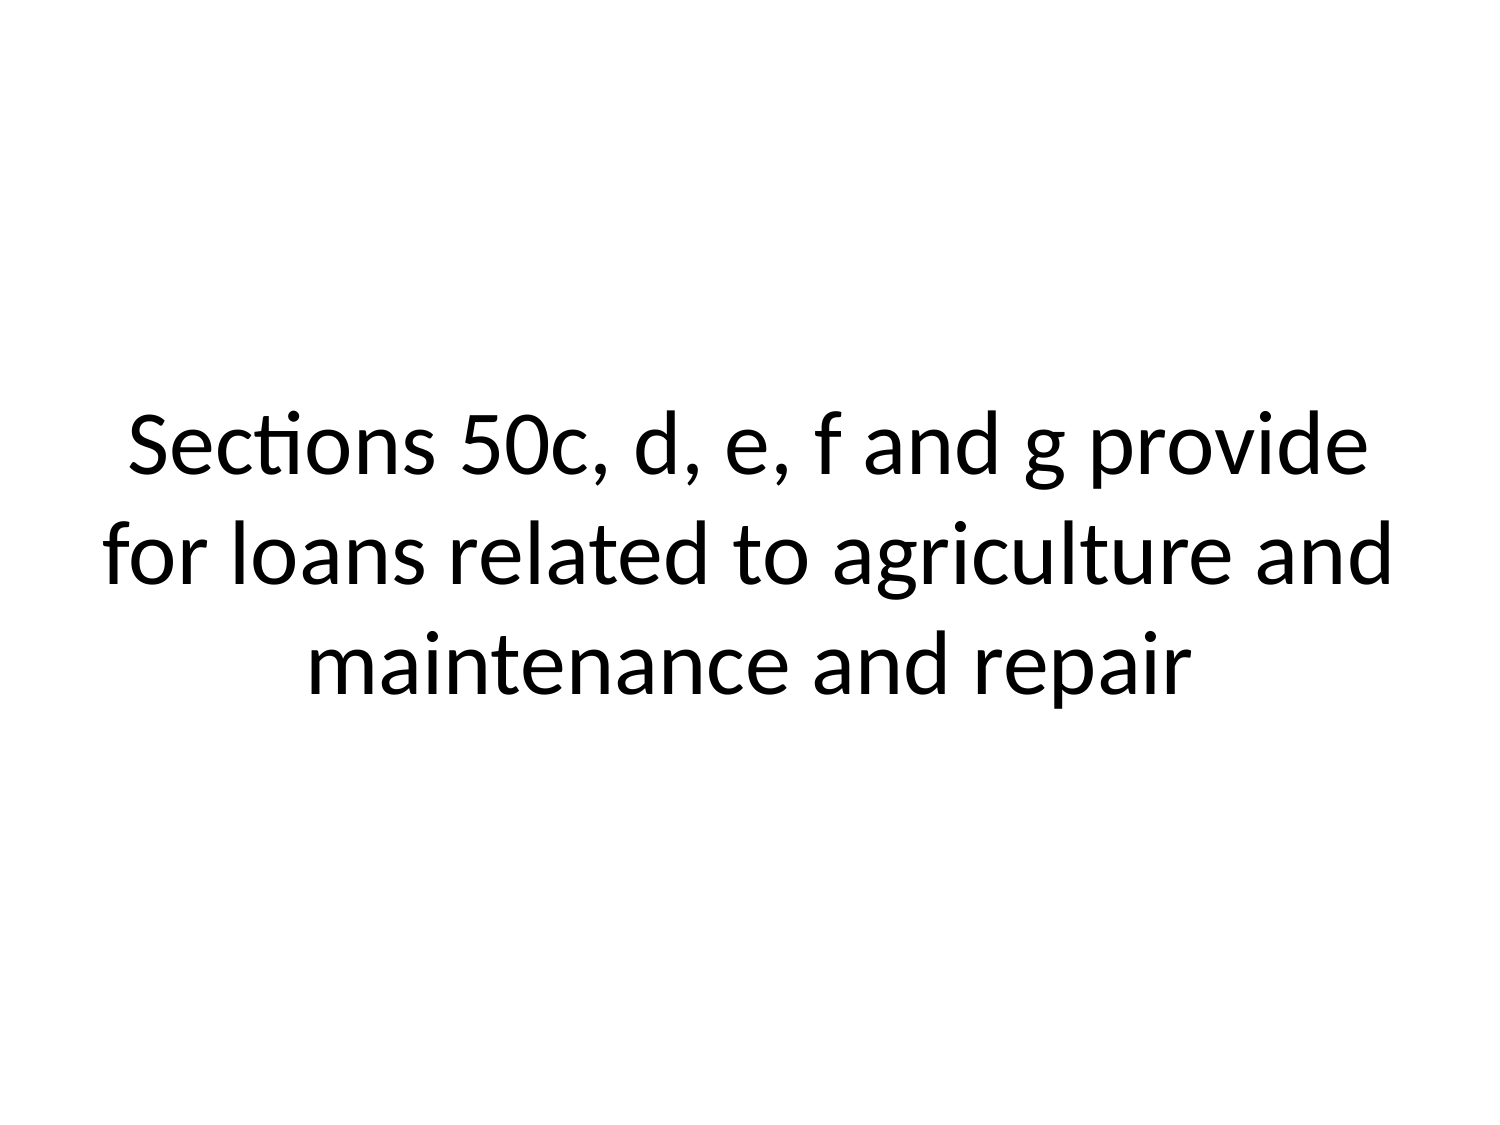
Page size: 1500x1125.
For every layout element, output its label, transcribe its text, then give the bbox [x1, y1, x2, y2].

title Sections 50c, d, e, f and g provide for loans related to agriculture and maintenance and repair [75, 45, 1425, 1050]
